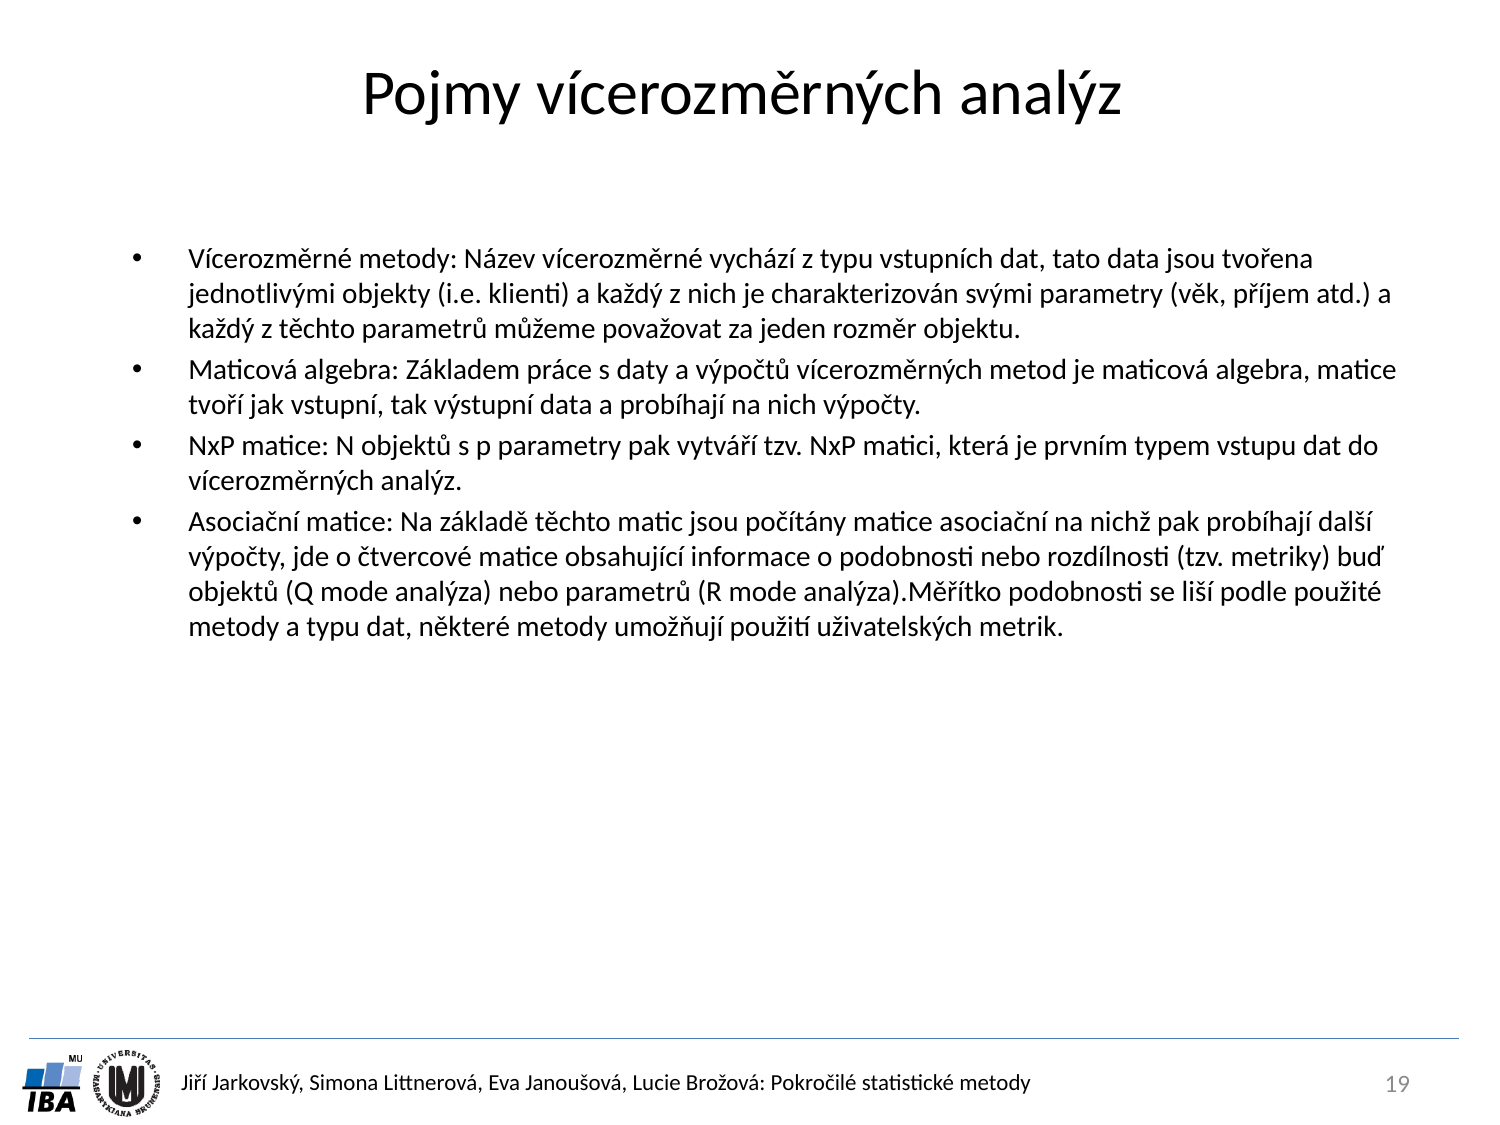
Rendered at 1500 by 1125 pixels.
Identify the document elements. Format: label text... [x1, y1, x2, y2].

picture [93, 1050, 160, 1117]
text_box Vícerozměrné metody: Název vícerozměrné vychází z typu vstupních dat, tato data jsou tvořena jednotlivými objekty (i.e. klienti) a každý z nich je charakterizován svými parametry (věk, příjem atd.) a každý z těchto parametrů můžeme považovat za jeden rozměr objektu. Maticová algebra: Základem práce s daty a výpočtů vícerozměrných metod je maticová algebra, matice tvoří jak vstupní, tak výstupní data a probíhají na nich výpočty. NxP matice: N objektů s p parametry pak vytváří tzv. NxP matici, která je prvním typem vstupu dat do vícerozměrných analýz. Asociační matice: Na základě těchto matic jsou počítány matice asociační na nichž pak probíhají další výpočty, jde o čtvercové matice obsahující informace o podobnosti nebo rozdílnosti (tzv. metriky) buď objektů (Q mode analýza) nebo parametrů (R mode analýza).Měřítko podobnosti se liší podle použité metody a typu dat, některé metody umožňují použití uživatelských metrik. [117, 231, 1436, 871]
slide_number 19 [1074, 1052, 1425, 1113]
title Pojmy vícerozměrných analýz [75, 42, 1425, 135]
picture [22, 1055, 82, 1112]
